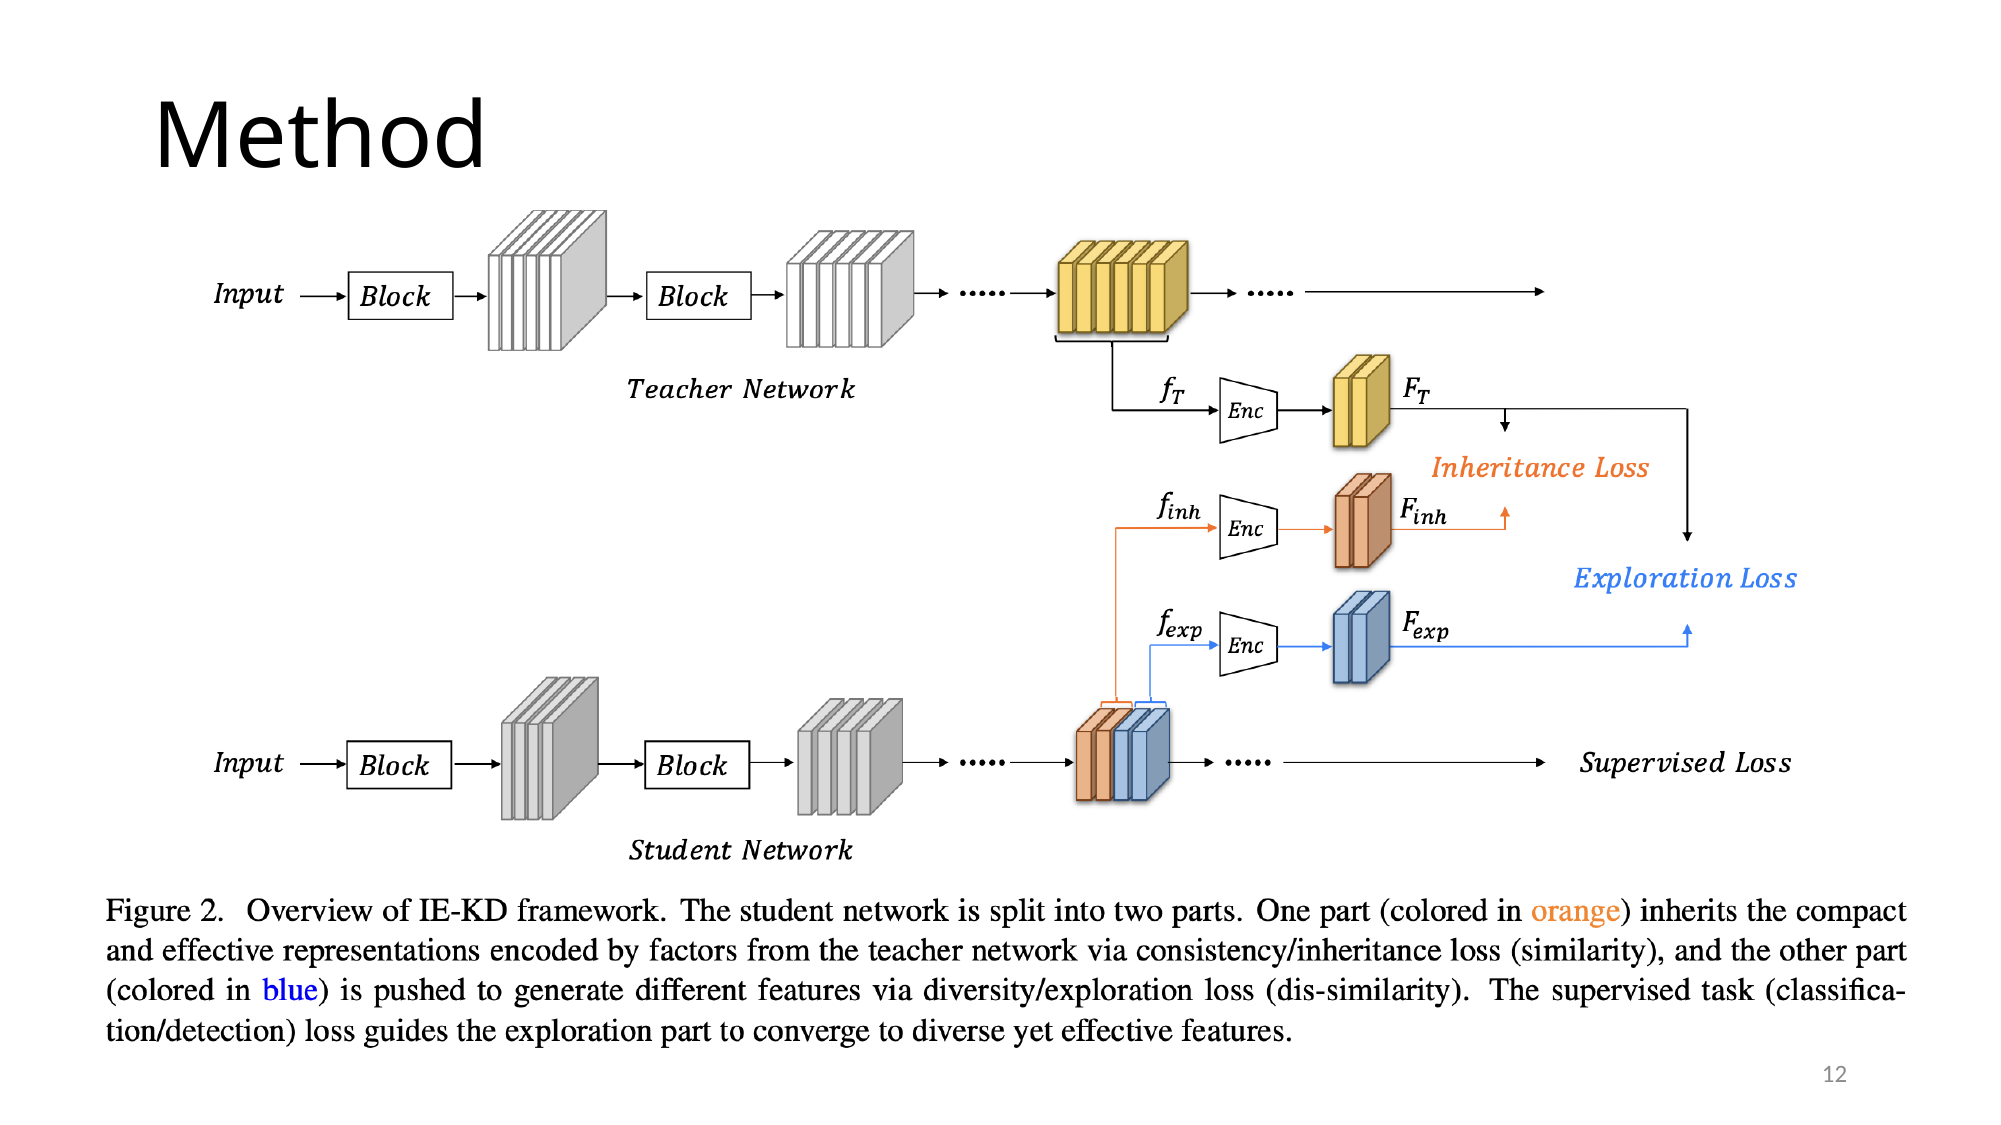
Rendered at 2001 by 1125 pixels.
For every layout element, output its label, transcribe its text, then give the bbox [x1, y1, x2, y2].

picture [92, 191, 1922, 1058]
title Method [137, 28, 1863, 191]
slide_number 12 [1412, 1058, 1863, 1103]
